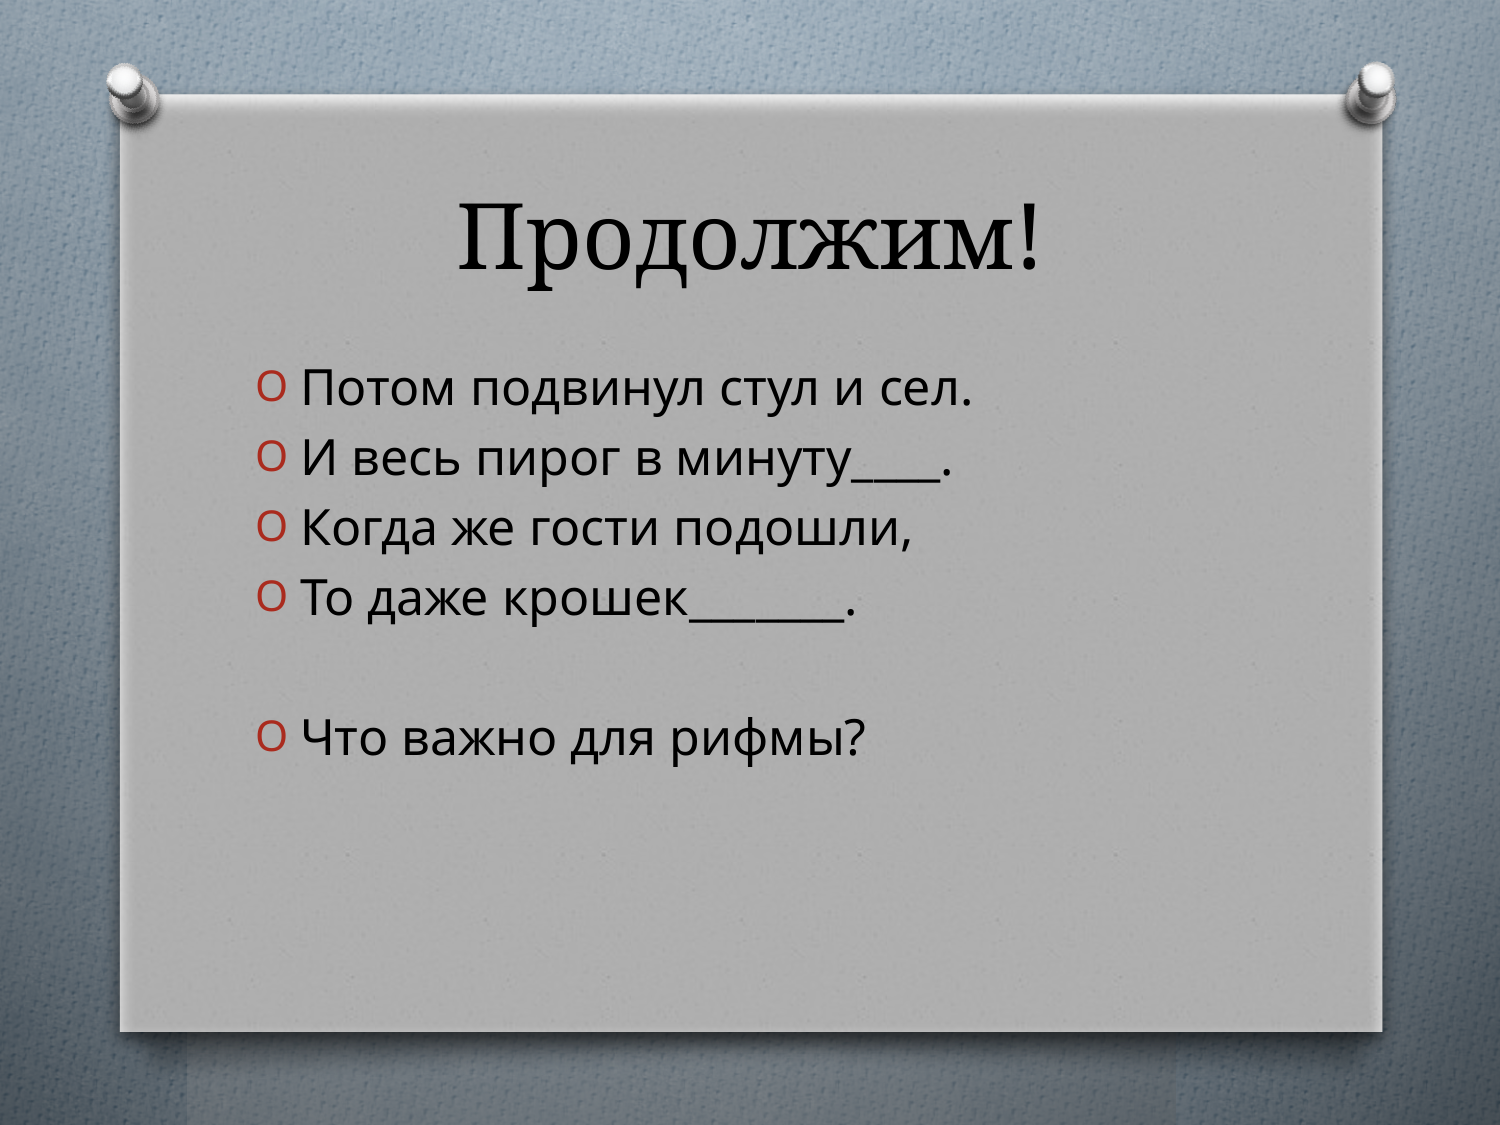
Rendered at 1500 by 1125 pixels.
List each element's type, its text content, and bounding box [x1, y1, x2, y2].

title Продолжим! [179, 134, 1323, 332]
picture [1317, 35, 1439, 156]
list Потом подвинул стул и сел. И весь пирог в минуту____. Когда же гости подошли, То даже крошек_______. Что важно для рифмы? [240, 347, 1257, 939]
picture [75, 29, 198, 153]
